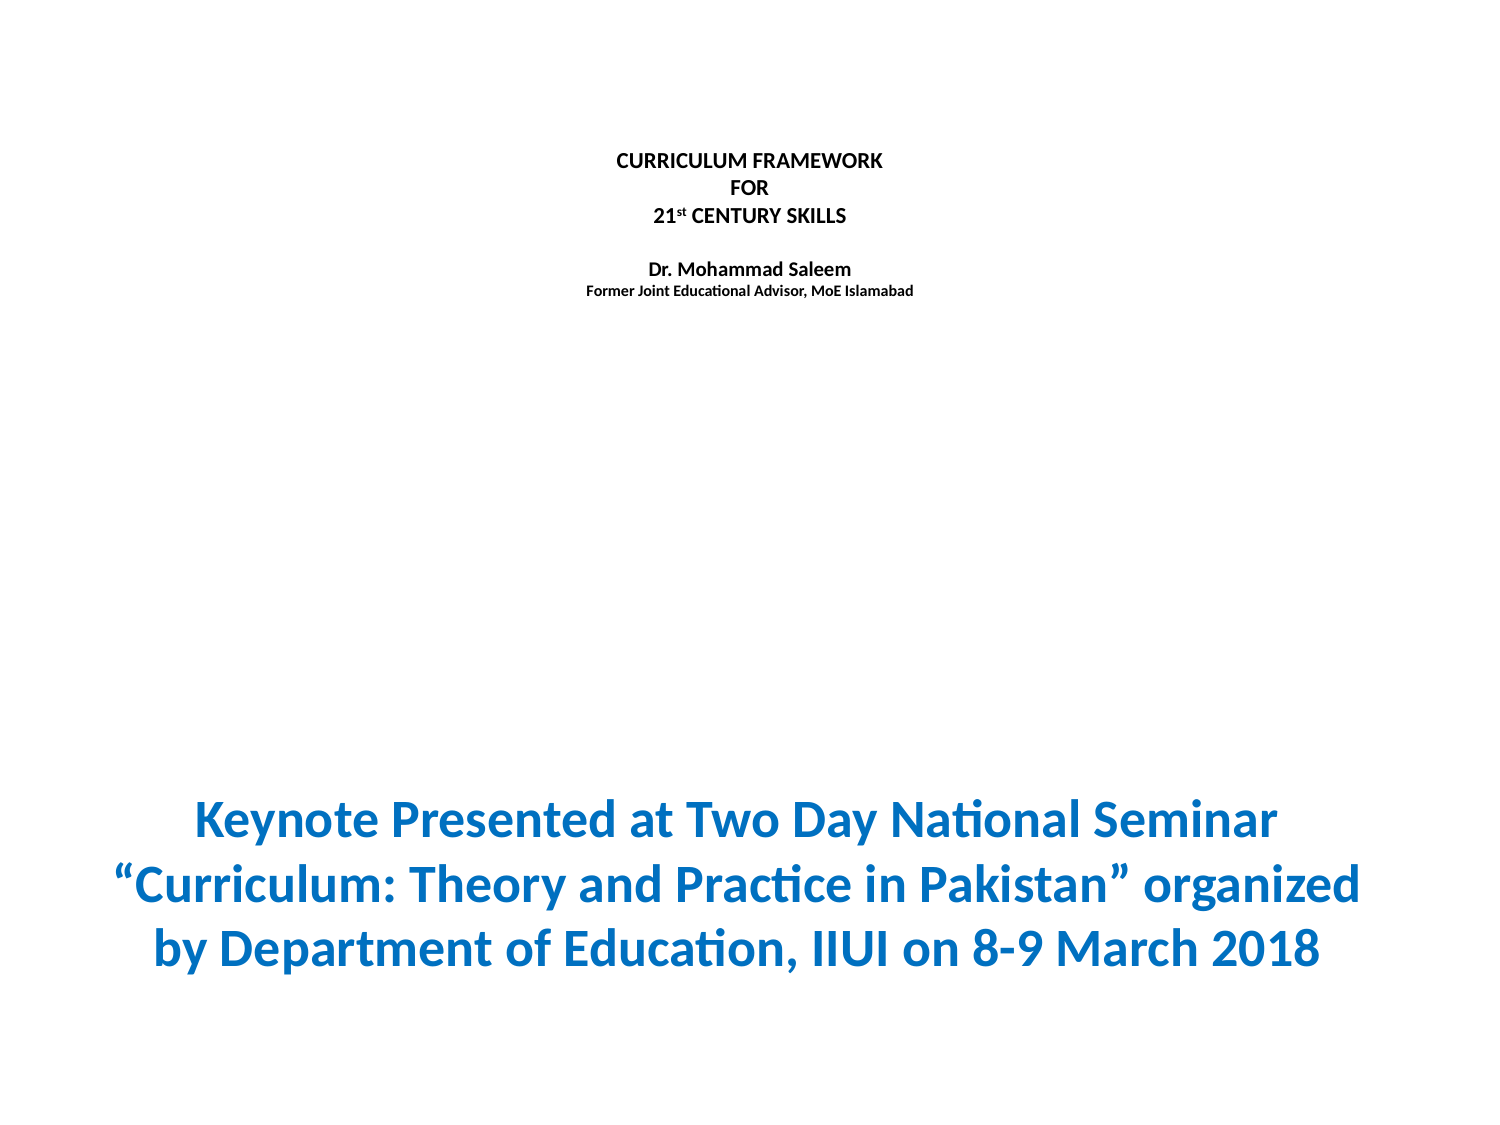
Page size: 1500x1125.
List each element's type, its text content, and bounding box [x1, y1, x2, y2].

title CURRICULUM FRAMEWORK FOR 21st CENTURY SKILLS Dr. Mohammad Saleem Former Joint Educational Advisor, MoE Islamabad [112, 0, 1388, 363]
subtitle Keynote Presented at Two Day National Seminar “Curriculum: Theory and Practice in Pakistan” organized by Department of Education, IIUI on 8-9 March 2018 [75, 699, 1400, 988]
